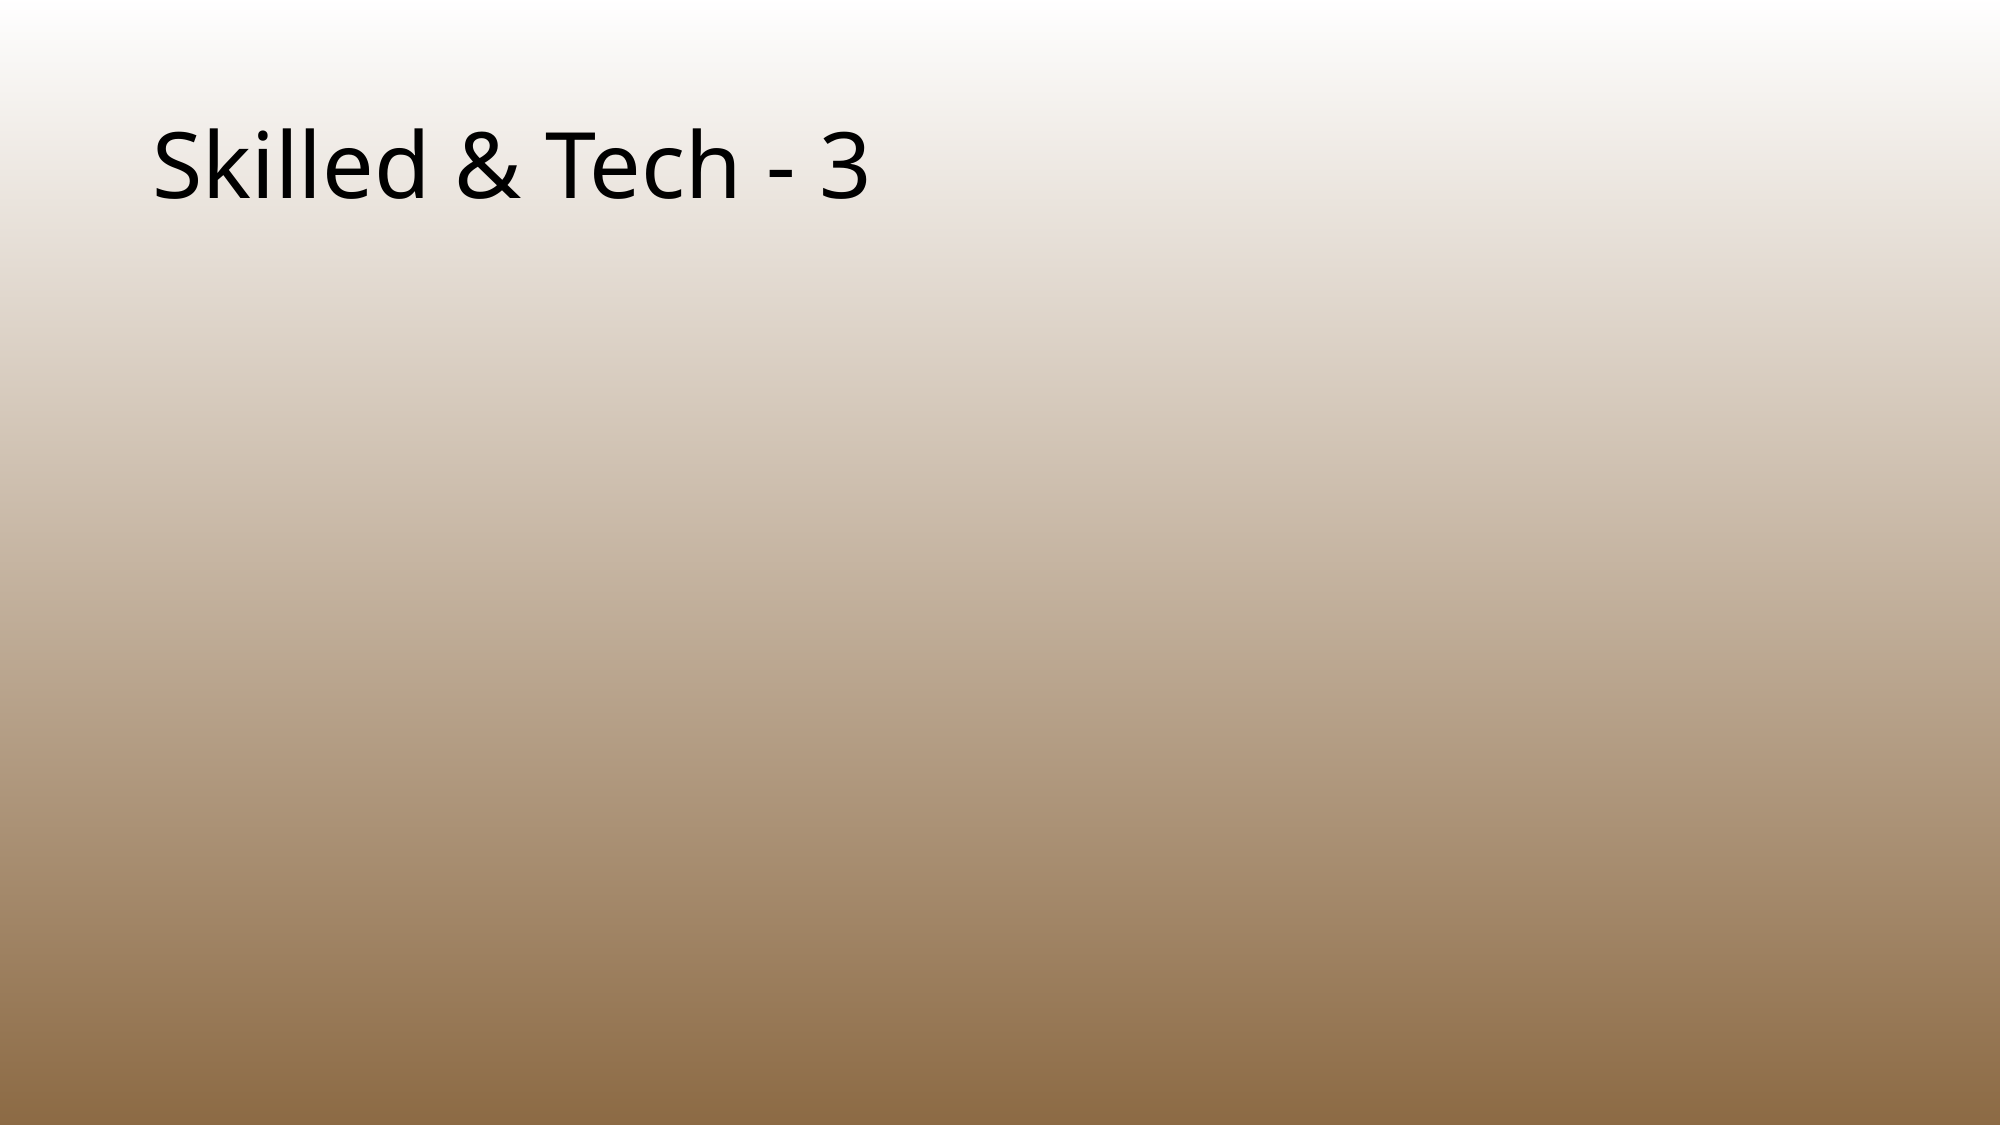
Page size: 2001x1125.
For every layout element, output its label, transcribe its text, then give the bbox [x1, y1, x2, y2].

title Skilled & Tech - 3 [137, 59, 1863, 278]
